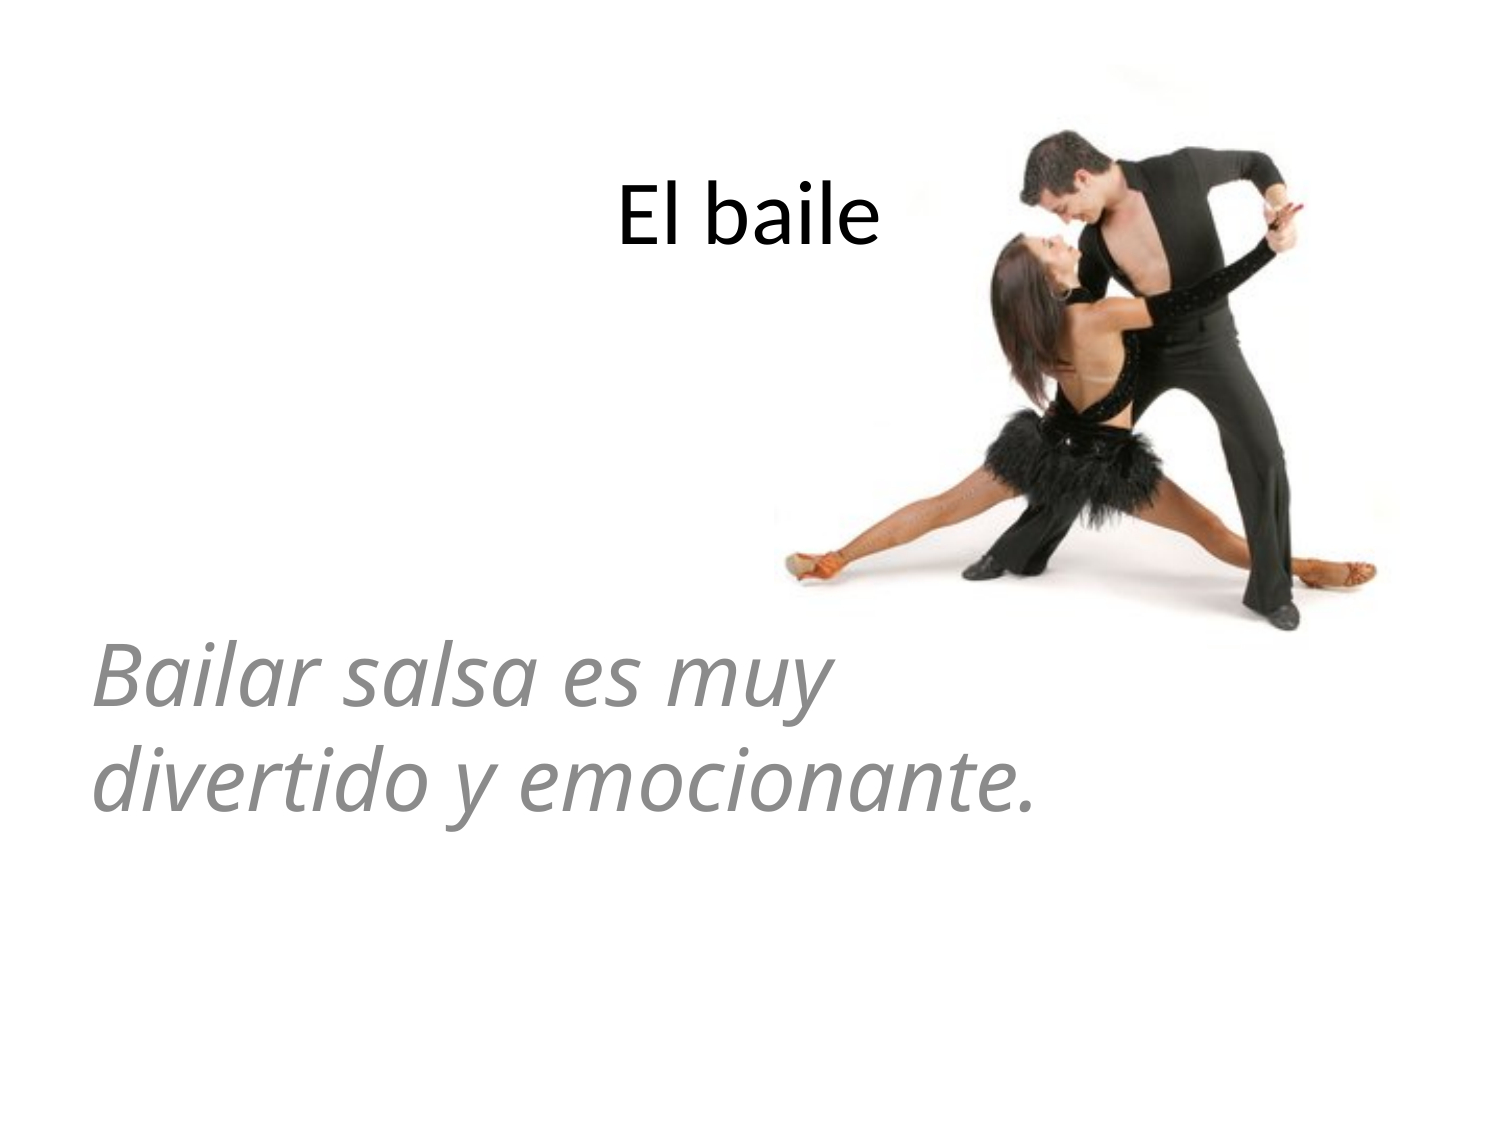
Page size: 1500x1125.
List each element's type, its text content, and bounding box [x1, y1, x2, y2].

title El baile [112, 87, 769, 329]
subtitle Bailar salsa es muy divertido y emocionante. [75, 612, 1125, 900]
picture [774, 49, 1401, 676]
